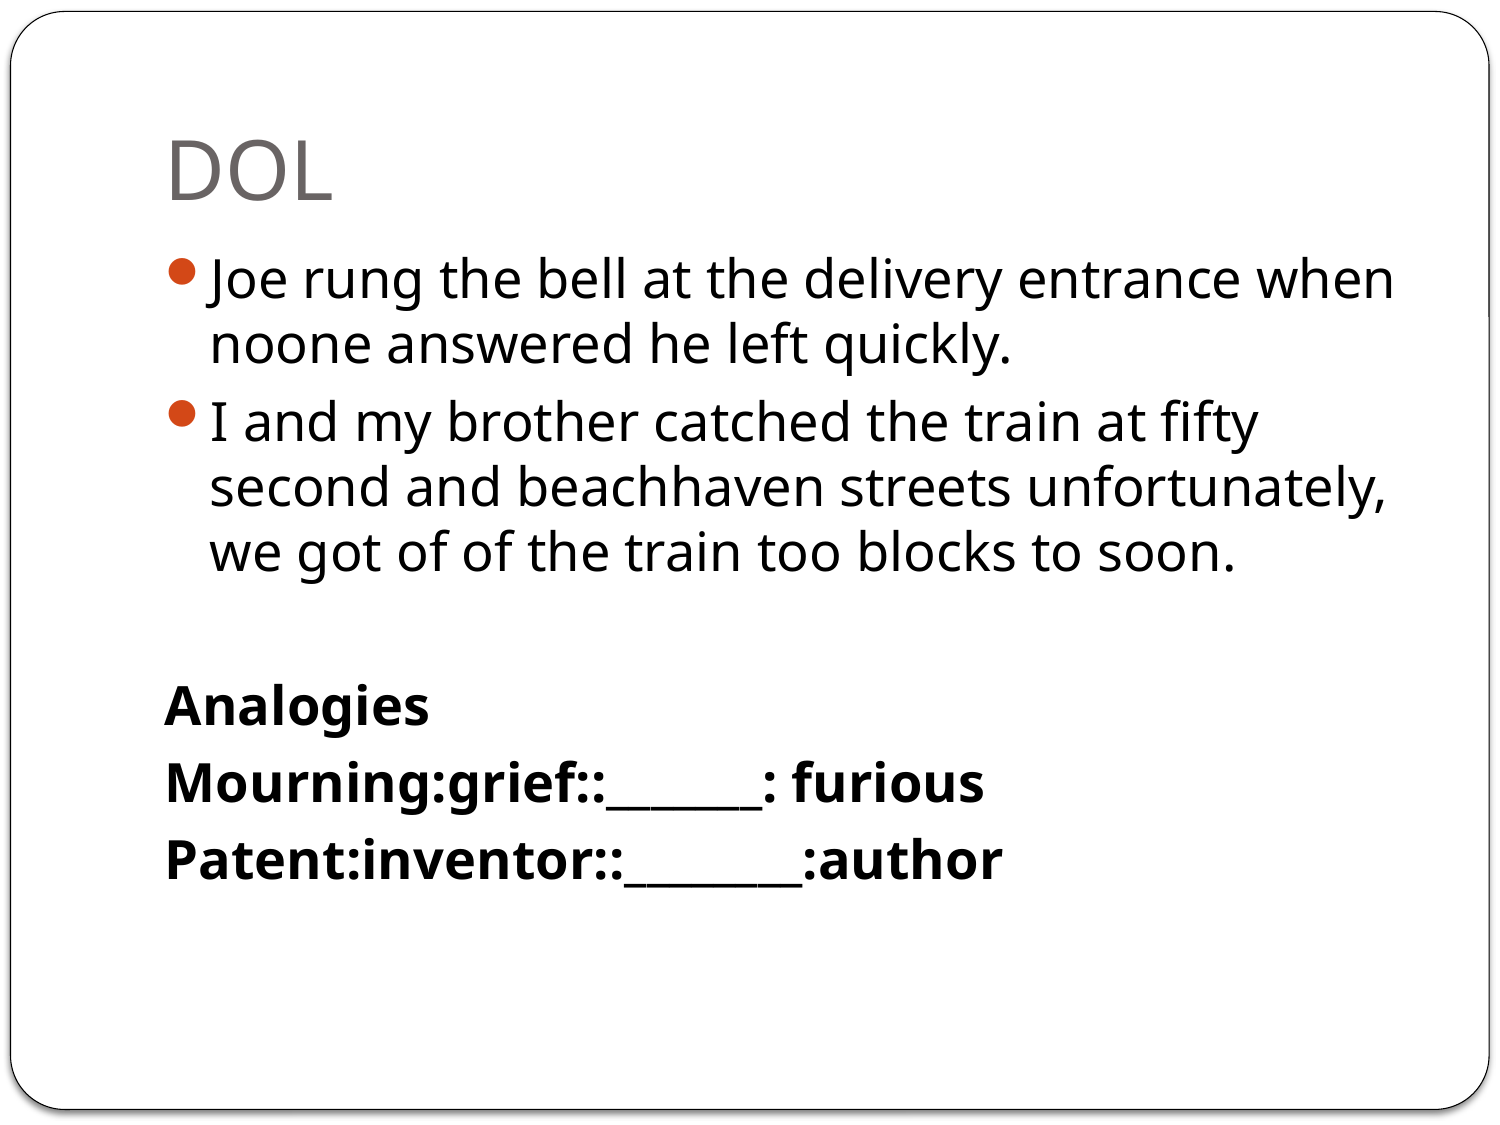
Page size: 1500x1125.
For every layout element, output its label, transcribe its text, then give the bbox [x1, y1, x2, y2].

title DOL [150, 45, 1425, 233]
list Joe rung the bell at the delivery entrance when noone answered he left quickly. I and my brother catched the train at fifty second and beachhaven streets unfortunately, we got of of the train too blocks to soon. Analogies Mourning:grief::_______: furious Patent:inventor::________:author [150, 237, 1425, 988]
